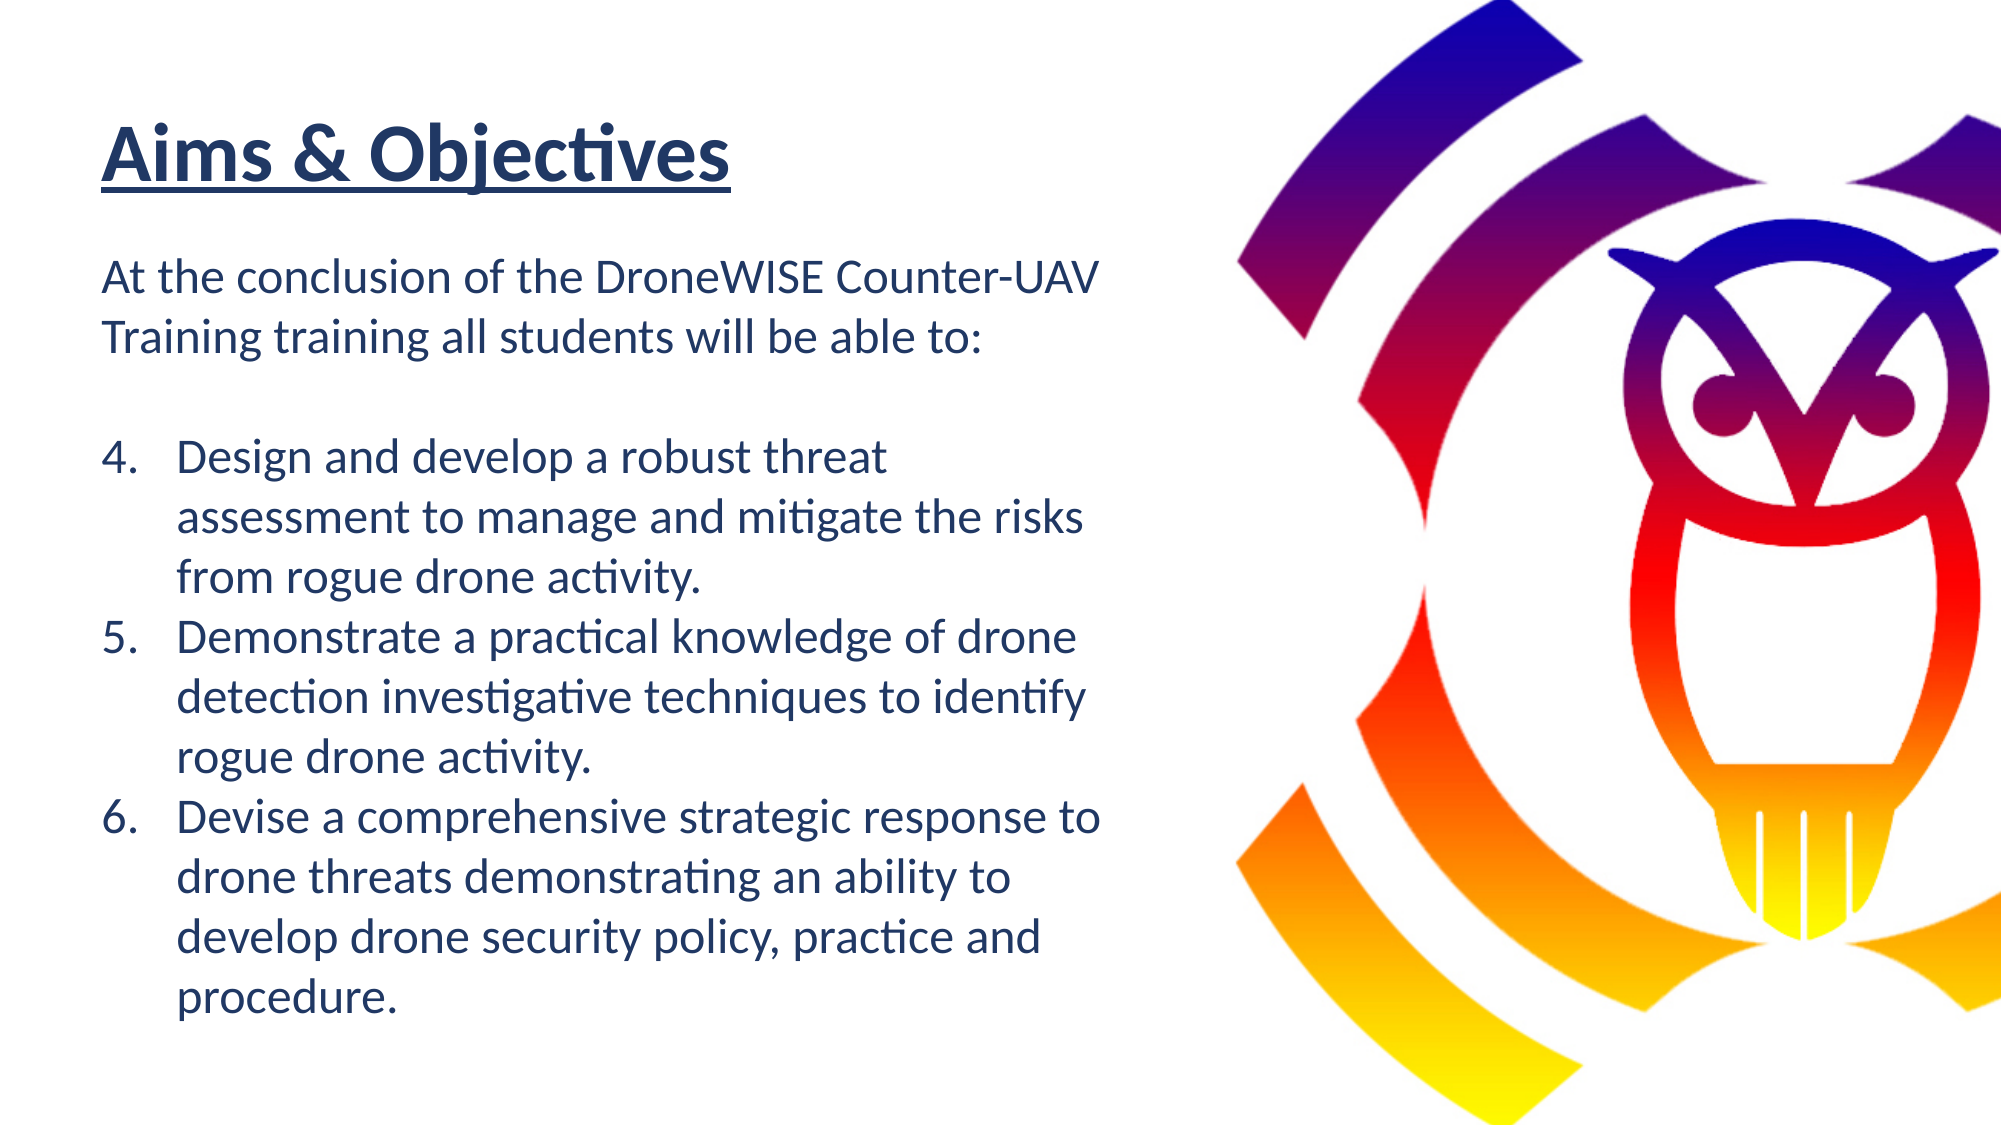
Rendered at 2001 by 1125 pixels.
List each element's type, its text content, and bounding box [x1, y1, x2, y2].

picture [1023, 0, 2001, 1125]
text_box Aims & Objectives At the conclusion of the DroneWISE Counter-UAV Training training all students will be able to: Design and develop a robust threat assessment to manage and mitigate the risks from rogue drone activity. Demonstrate a practical knowledge of drone detection investigative techniques to identify rogue drone activity. Devise a comprehensive strategic response to drone threats demonstrating an ability to develop drone security policy, practice and procedure. [86, 402, 1023, 765]
